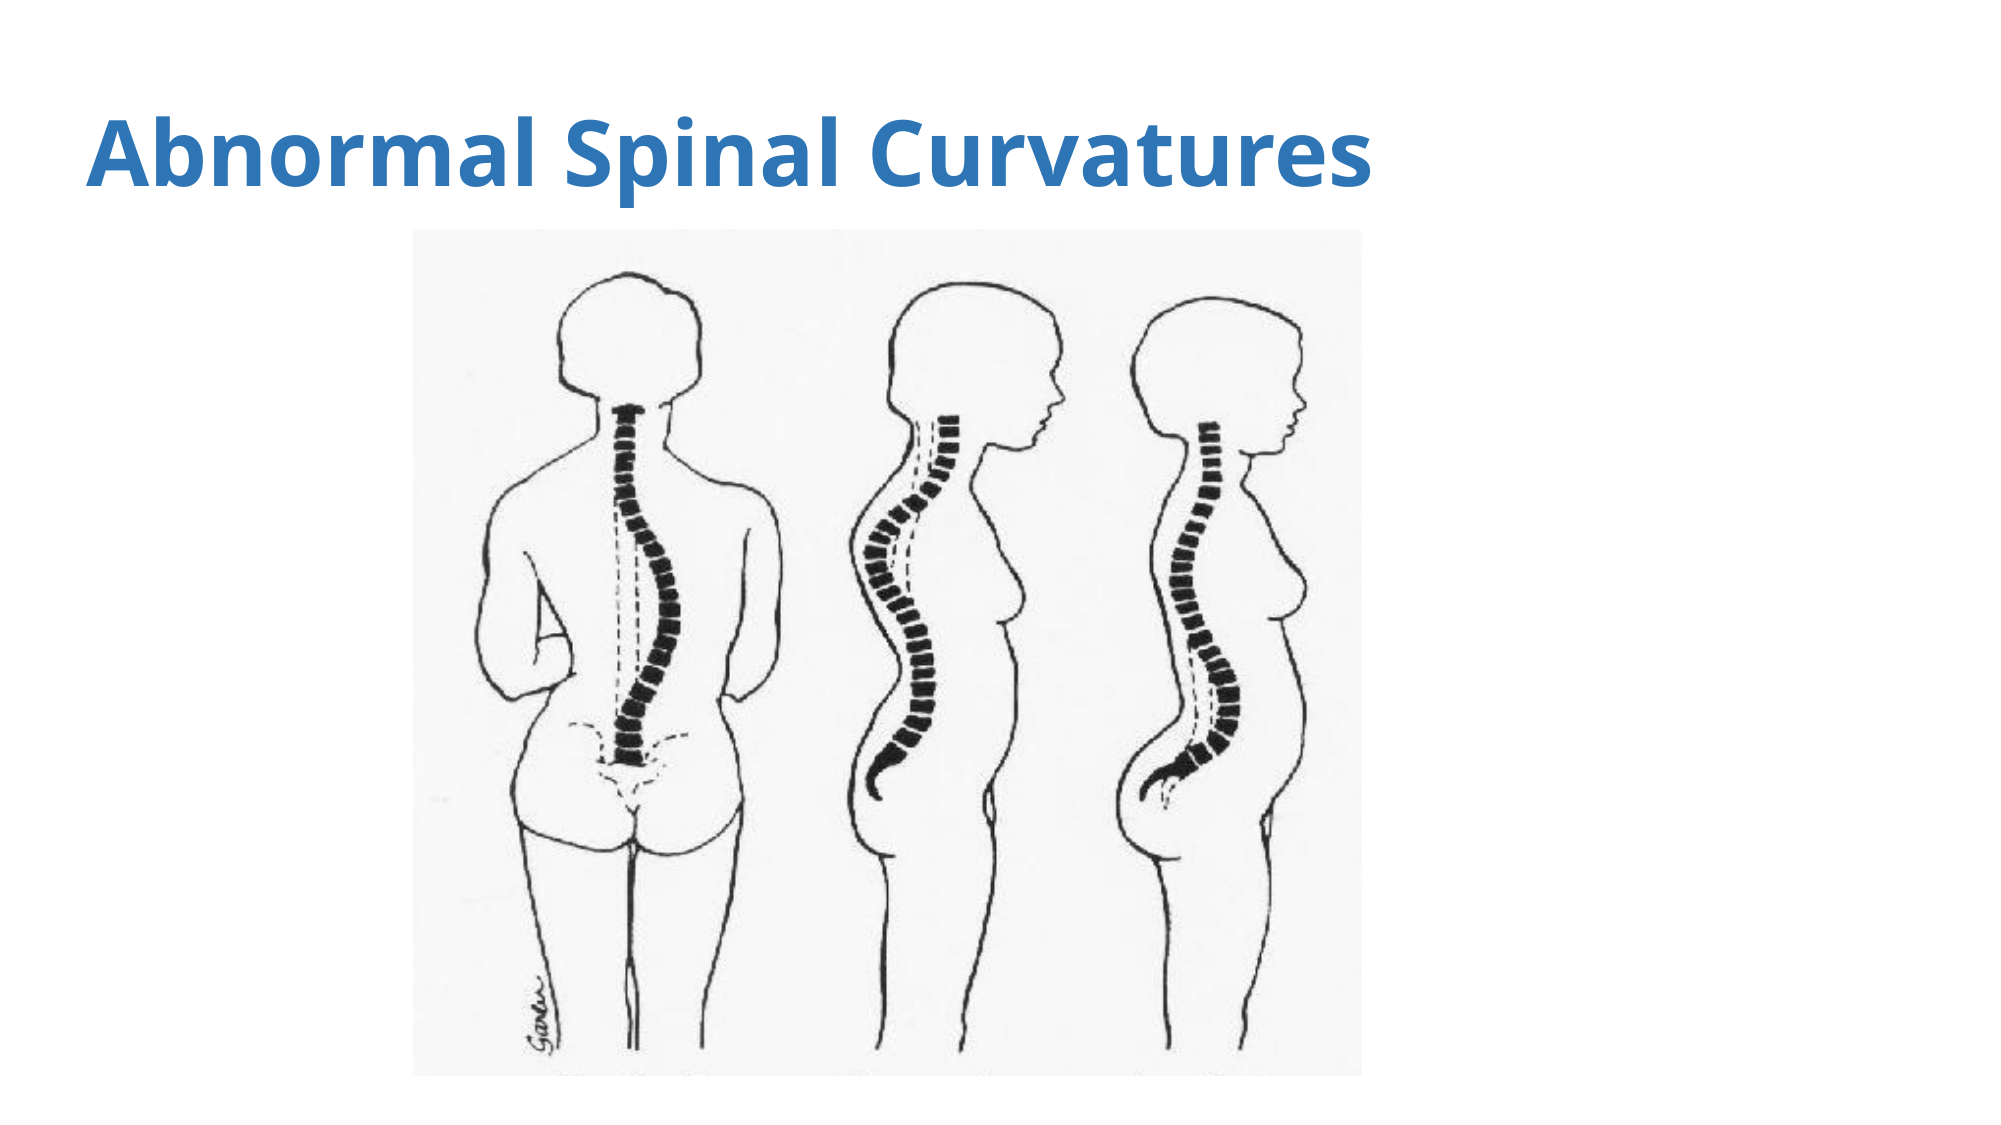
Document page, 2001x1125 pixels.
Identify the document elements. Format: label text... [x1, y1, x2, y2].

title Abnormal Spinal Curvatures [71, 48, 1797, 266]
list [412, 229, 1362, 1076]
